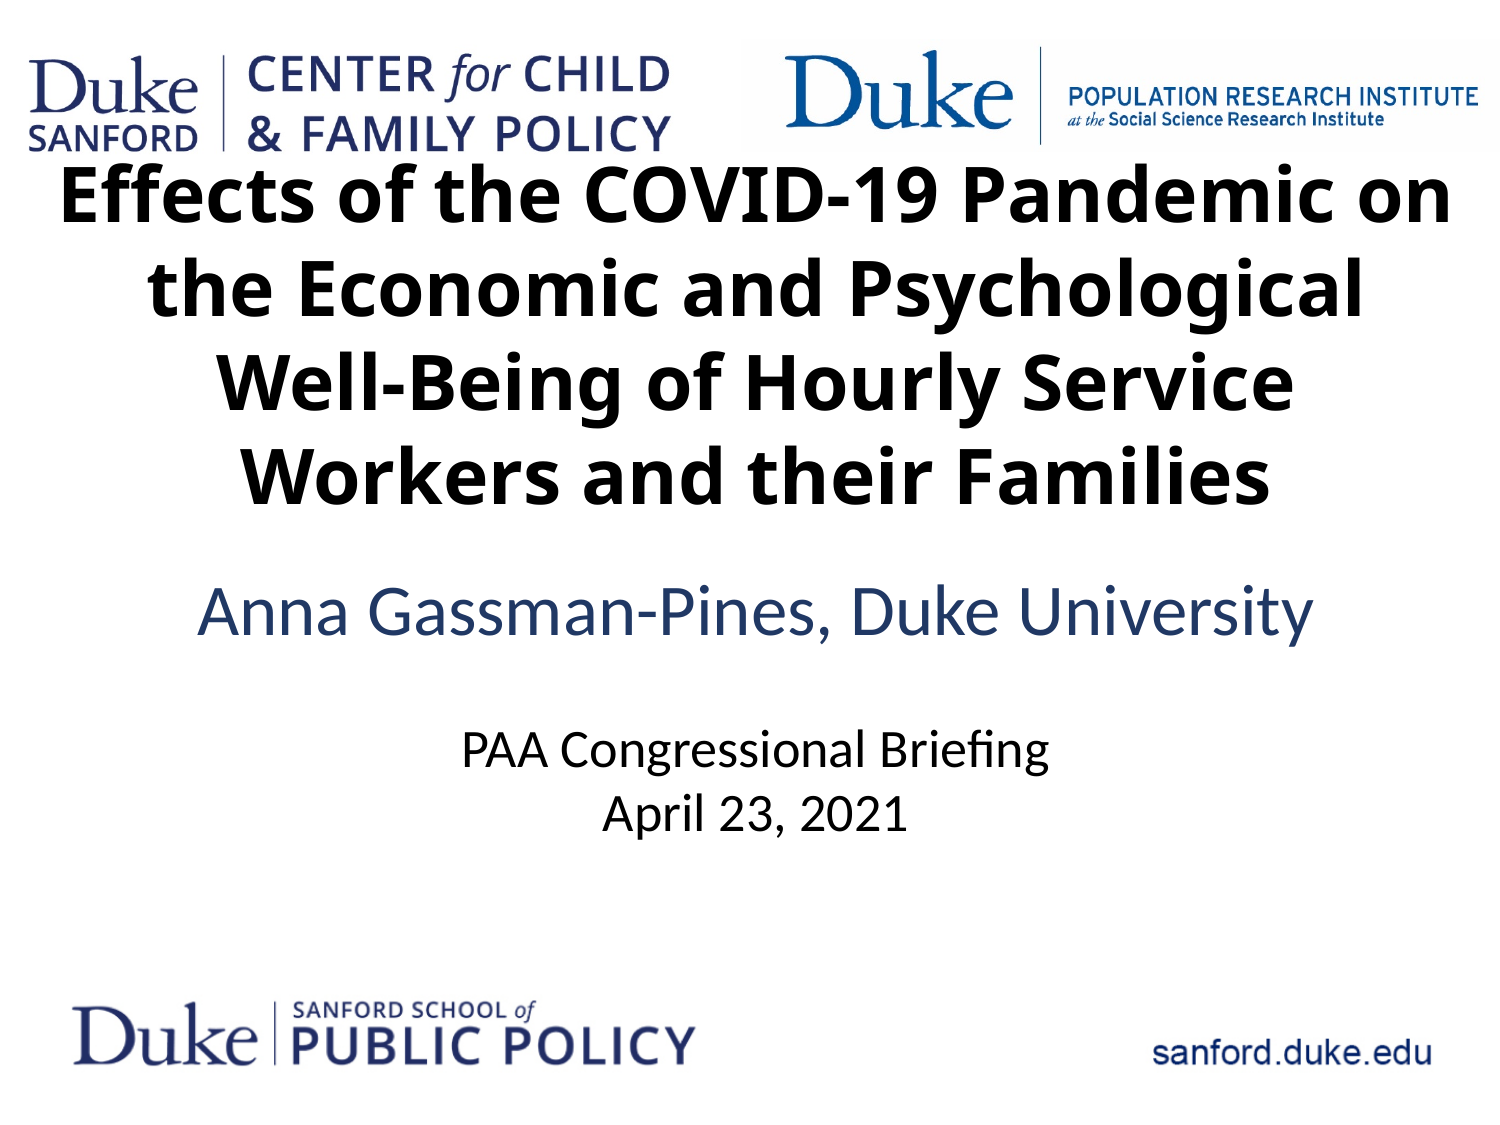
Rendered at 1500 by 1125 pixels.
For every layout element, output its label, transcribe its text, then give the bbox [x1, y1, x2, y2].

title Effects of the COVID-19 Pandemic on the Economic and Psychological Well-Being of Hourly Service Workers and their Families [31, 152, 1482, 532]
picture [0, 0, 1500, 215]
picture [64, 983, 1436, 1081]
subtitle Anna Gassman-Pines, Duke University PAA Congressional Briefing April 23, 2021 [137, 575, 1375, 950]
